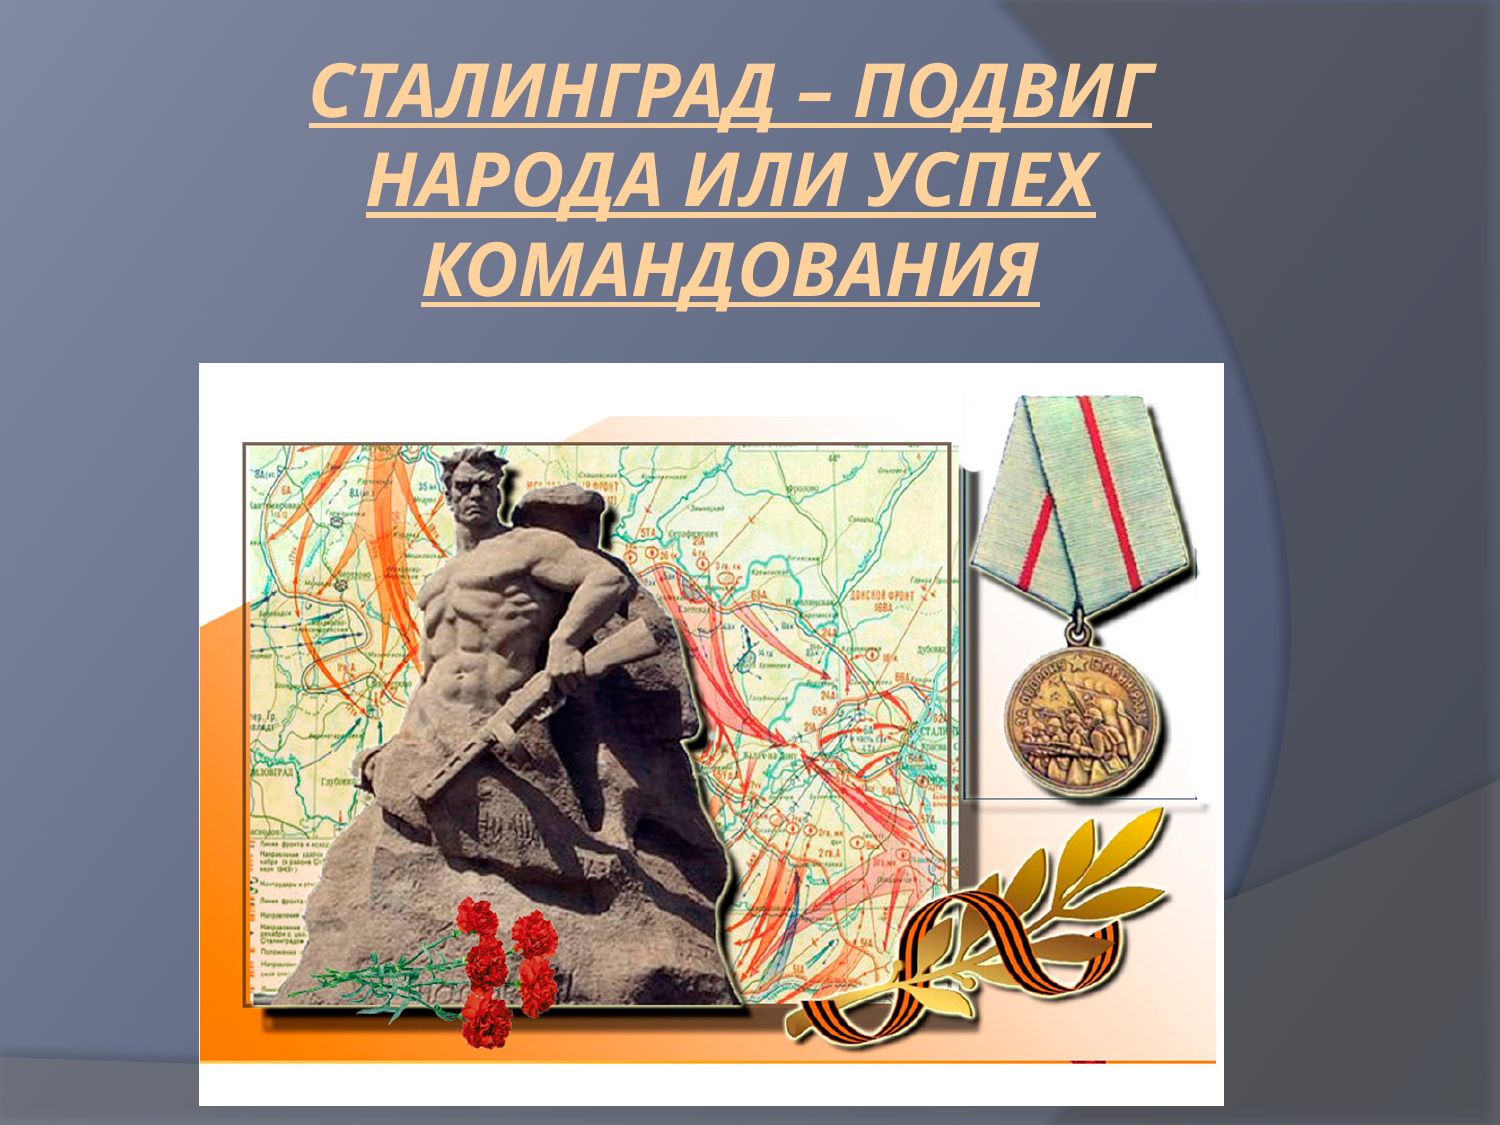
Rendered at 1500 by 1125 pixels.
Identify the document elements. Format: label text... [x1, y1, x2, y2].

picture [199, 363, 1224, 1106]
title Сталинград – подвиг народа или успех командования [199, 35, 1263, 413]
